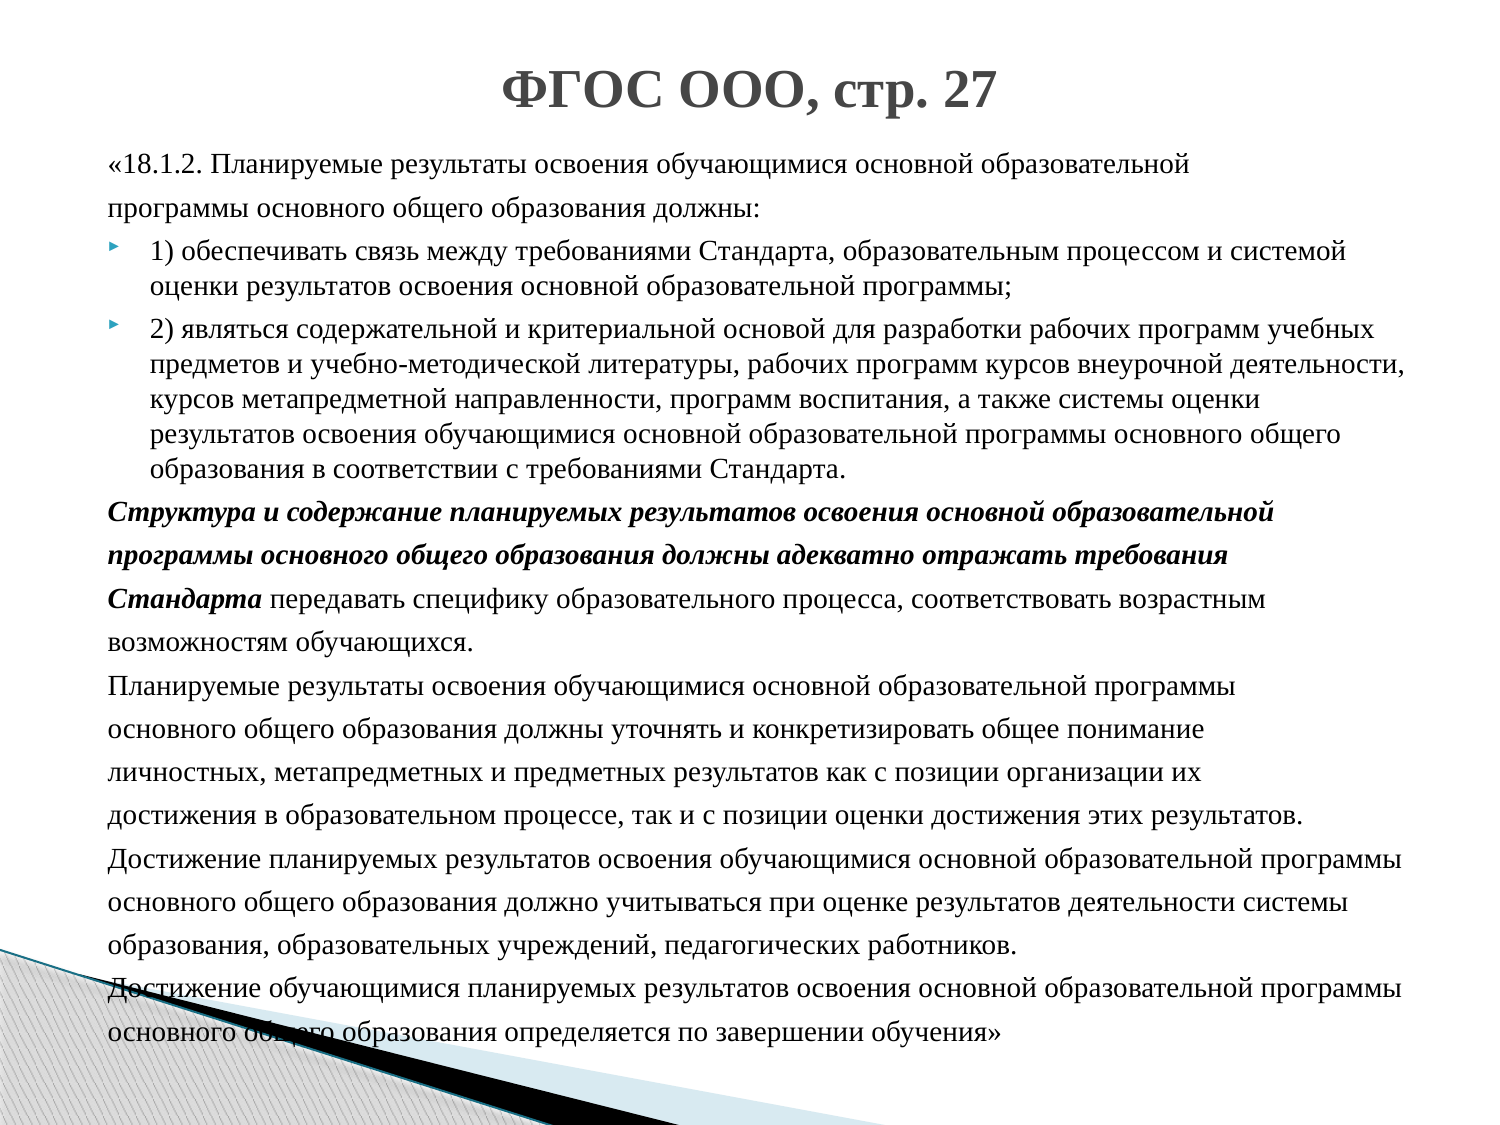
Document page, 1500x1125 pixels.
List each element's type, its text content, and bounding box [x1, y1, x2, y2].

list «18.1.2. Планируемые результаты освоения обучающимися основной образовательной программы основного общего образования должны: 1) обеспечивать связь между требованиями Стандарта, образовательным процессом и системой оценки результатов освоения основной образовательной программы; 2) являться содержательной и критериальной основой для разработки рабочих программ учебных предметов и учебно-методической литературы, рабочих программ курсов внеурочной деятельности, курсов метапредметной направленности, программ воспитания, а также системы оценки результатов освоения обучающимися основной образовательной программы основного общего образования в соответствии с требованиями Стандарта. Структура и содержание планируемых результатов освоения основной образовательной программы основного общего образования должны адекватно отражать требования Стандарта передавать специфику образовательного процесса, соответствовать возрастным возможностям обучающихся. Планируемые результаты освоения обучающимися основной образовательной программы основного общего образования должны уточнять и конкретизировать общее понимание личностных, метапредметных и предметных результатов как с позиции организации их достижения в образовательном процессе, так и с позиции оценки достижения этих результатов. Достижение планируемых результатов освоения обучающимися основной образовательной программы основного общего образования должно учитываться при оценке результатов деятельности системы образования, образовательных учреждений, педагогических работников. Достижение обучающимися планируемых результатов освоения основной образовательной программы основного общего образования определяется по завершении обучения» [75, 137, 1425, 1125]
title ФГОС ООО, стр. 27 [75, 45, 1425, 126]
